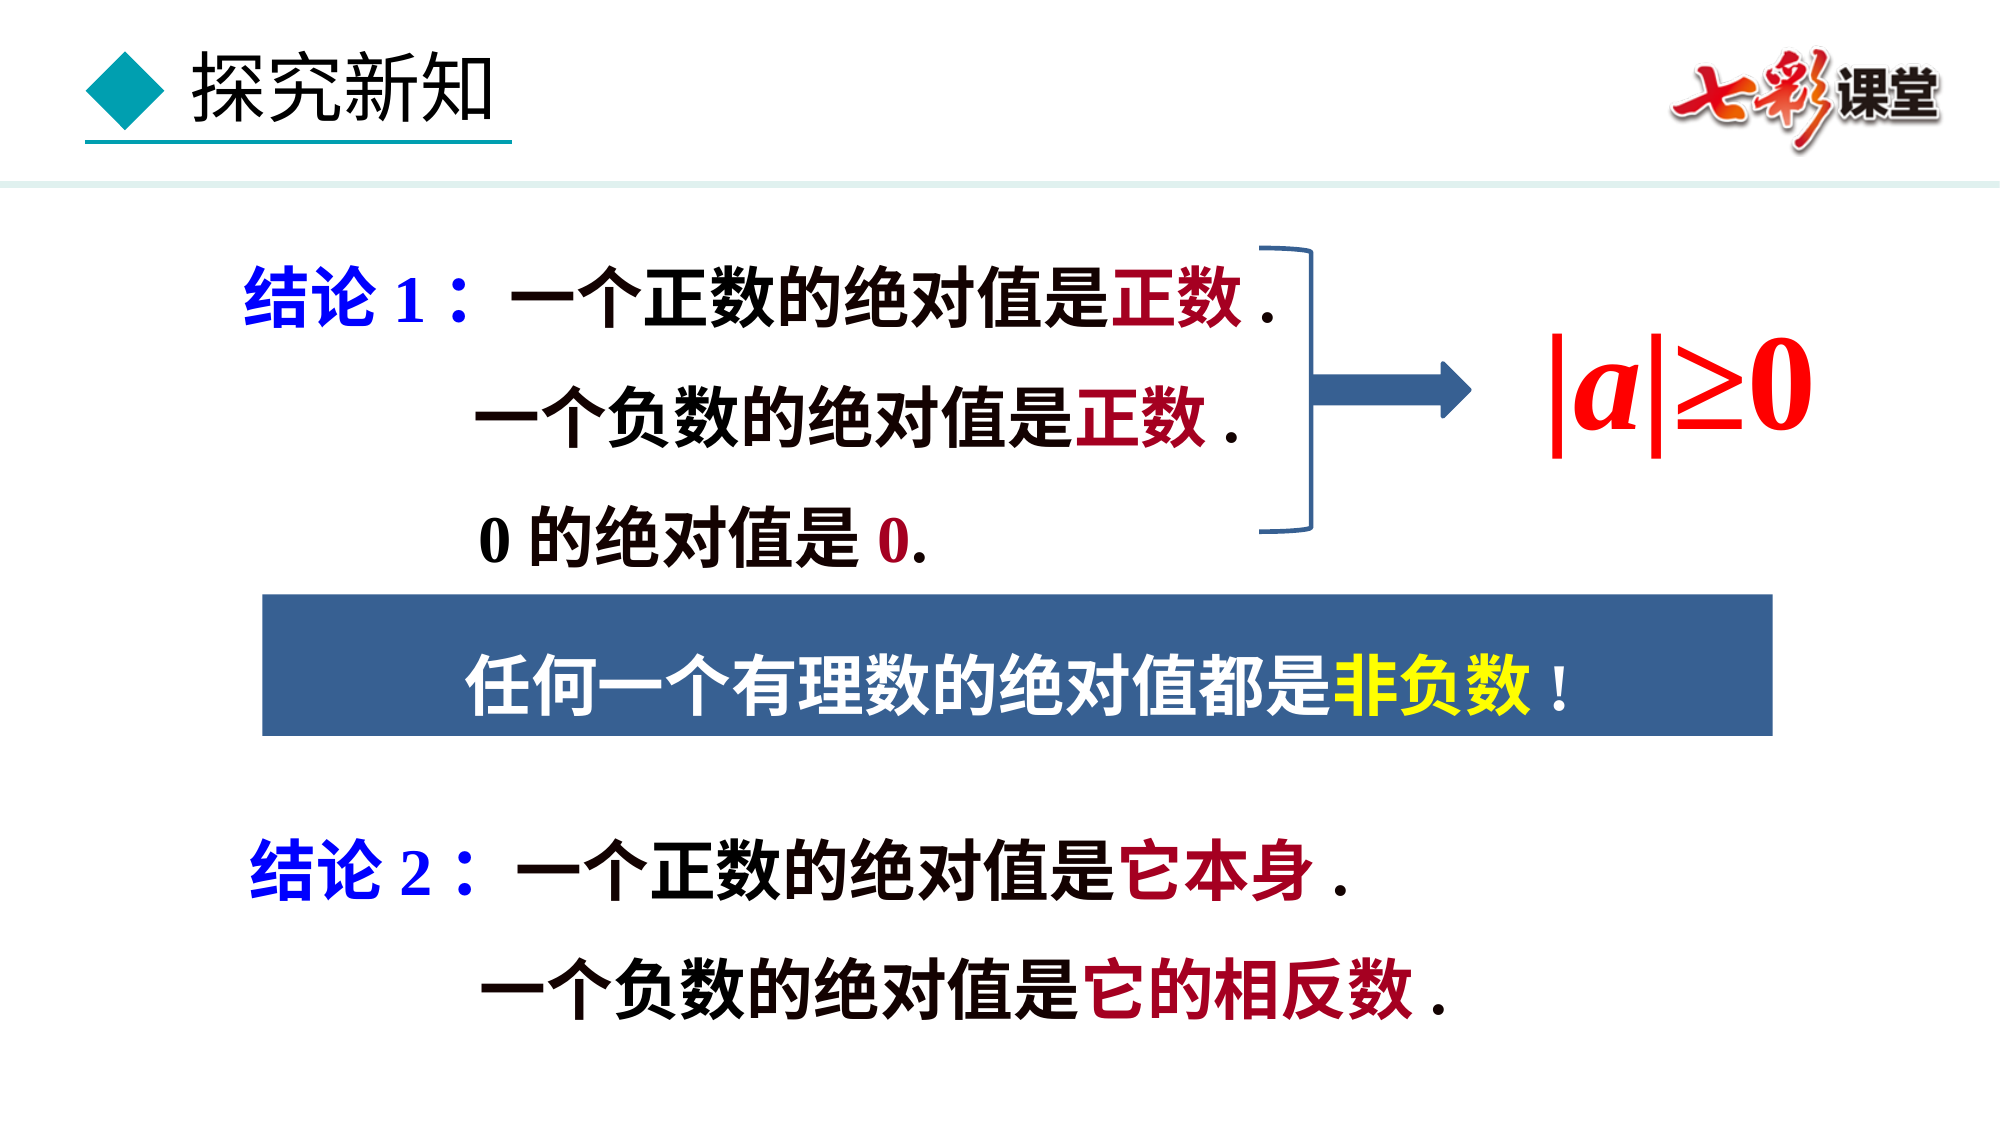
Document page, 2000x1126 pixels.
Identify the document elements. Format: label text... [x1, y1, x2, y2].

picture [1666, 42, 1948, 157]
text_box 结论1：一个正数的绝对值是正数. 一个负数的绝对值是正数. 0的绝对值是0. [223, 205, 1876, 532]
text_box 结论2：一个正数的绝对值是它本身. 一个负数的绝对值是它的相反数. [230, 778, 1805, 1039]
text_box [1309, 361, 1472, 419]
text_box |a|≥0 [1522, 281, 1837, 467]
text_box [1259, 247, 1312, 533]
text_box 任何一个有理数的绝对值都是非负数! [262, 594, 1773, 736]
